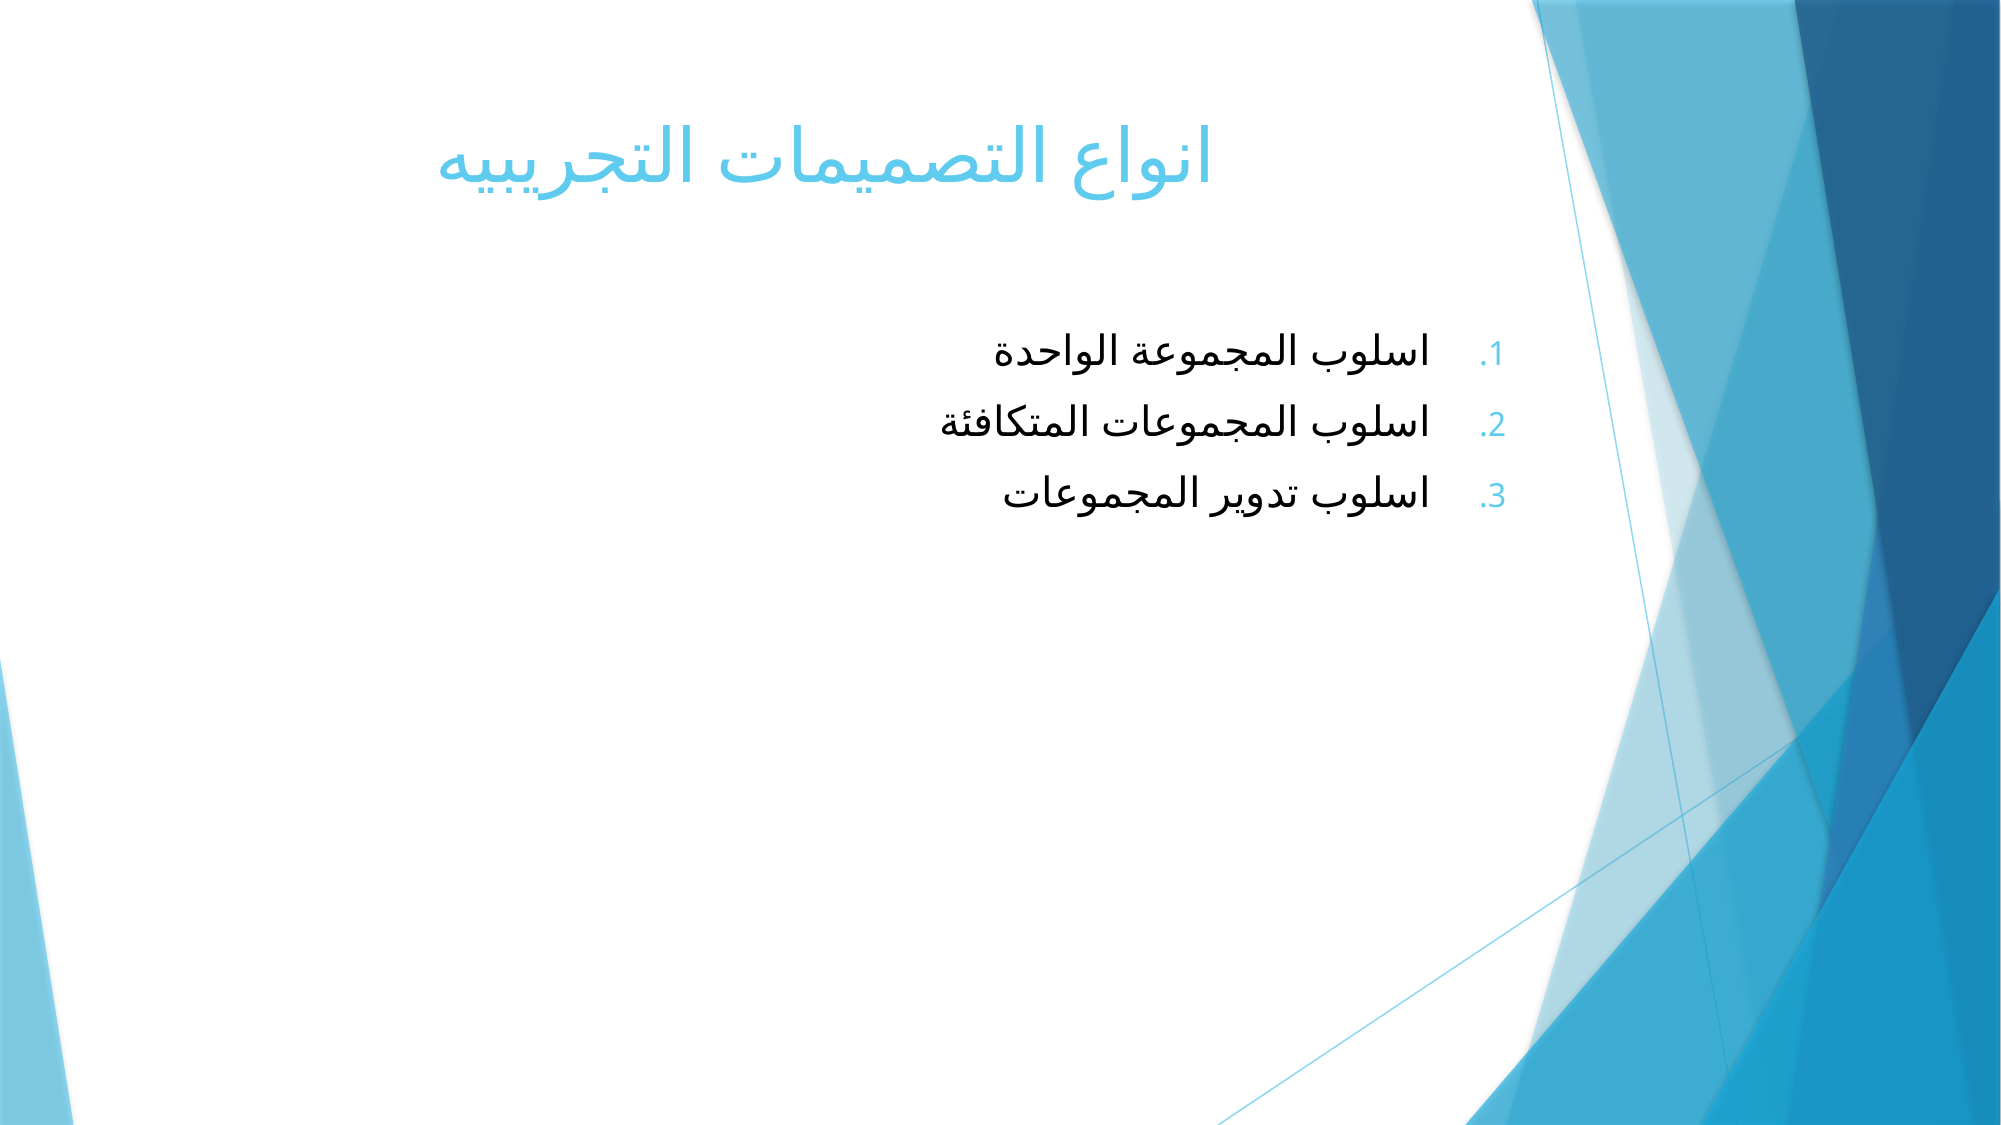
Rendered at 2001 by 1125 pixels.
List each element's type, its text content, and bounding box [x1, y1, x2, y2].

list اسلوب المجموعة الواحدة اسلوب المجموعات المتكافئة اسلوب تدوير المجموعات [111, 316, 1522, 954]
title انواع التصميمات التجريبيه [111, 99, 1522, 316]
